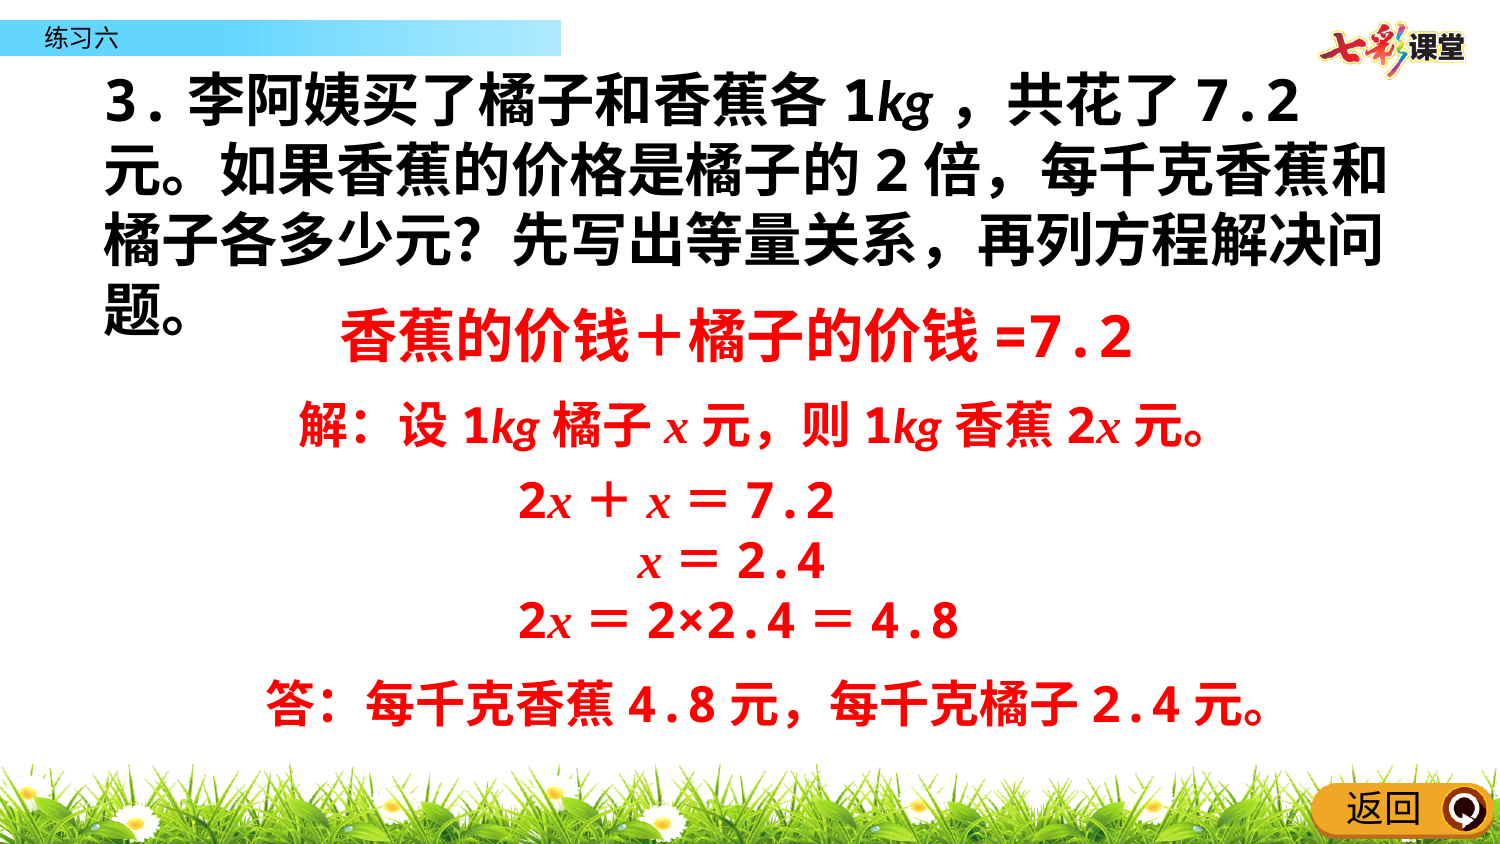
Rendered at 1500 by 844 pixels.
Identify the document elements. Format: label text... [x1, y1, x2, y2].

text_box 香蕉的价钱＋橘子的价钱=7.2 [324, 291, 1149, 377]
text_box 解：设1kg橘子x元，则1kg香蕉2x元。 [284, 386, 1249, 462]
text_box 答：每千克香蕉4.8元，每千克橘子2.4元。 [250, 665, 1309, 740]
picture [0, 764, 1500, 844]
picture [1316, 20, 1468, 80]
text_box 2x＋x＝7.2 x＝2.4 2x＝2×2.4＝4.8 [502, 461, 976, 656]
text_box 3.李阿姨买了橘子和香蕉各1kg，共花了7.2元。如果香蕉的价格是橘子的2倍，每千克香蕉和橘子各多少元？先写出等量关系，再列方程解决问题。 [88, 55, 1443, 351]
